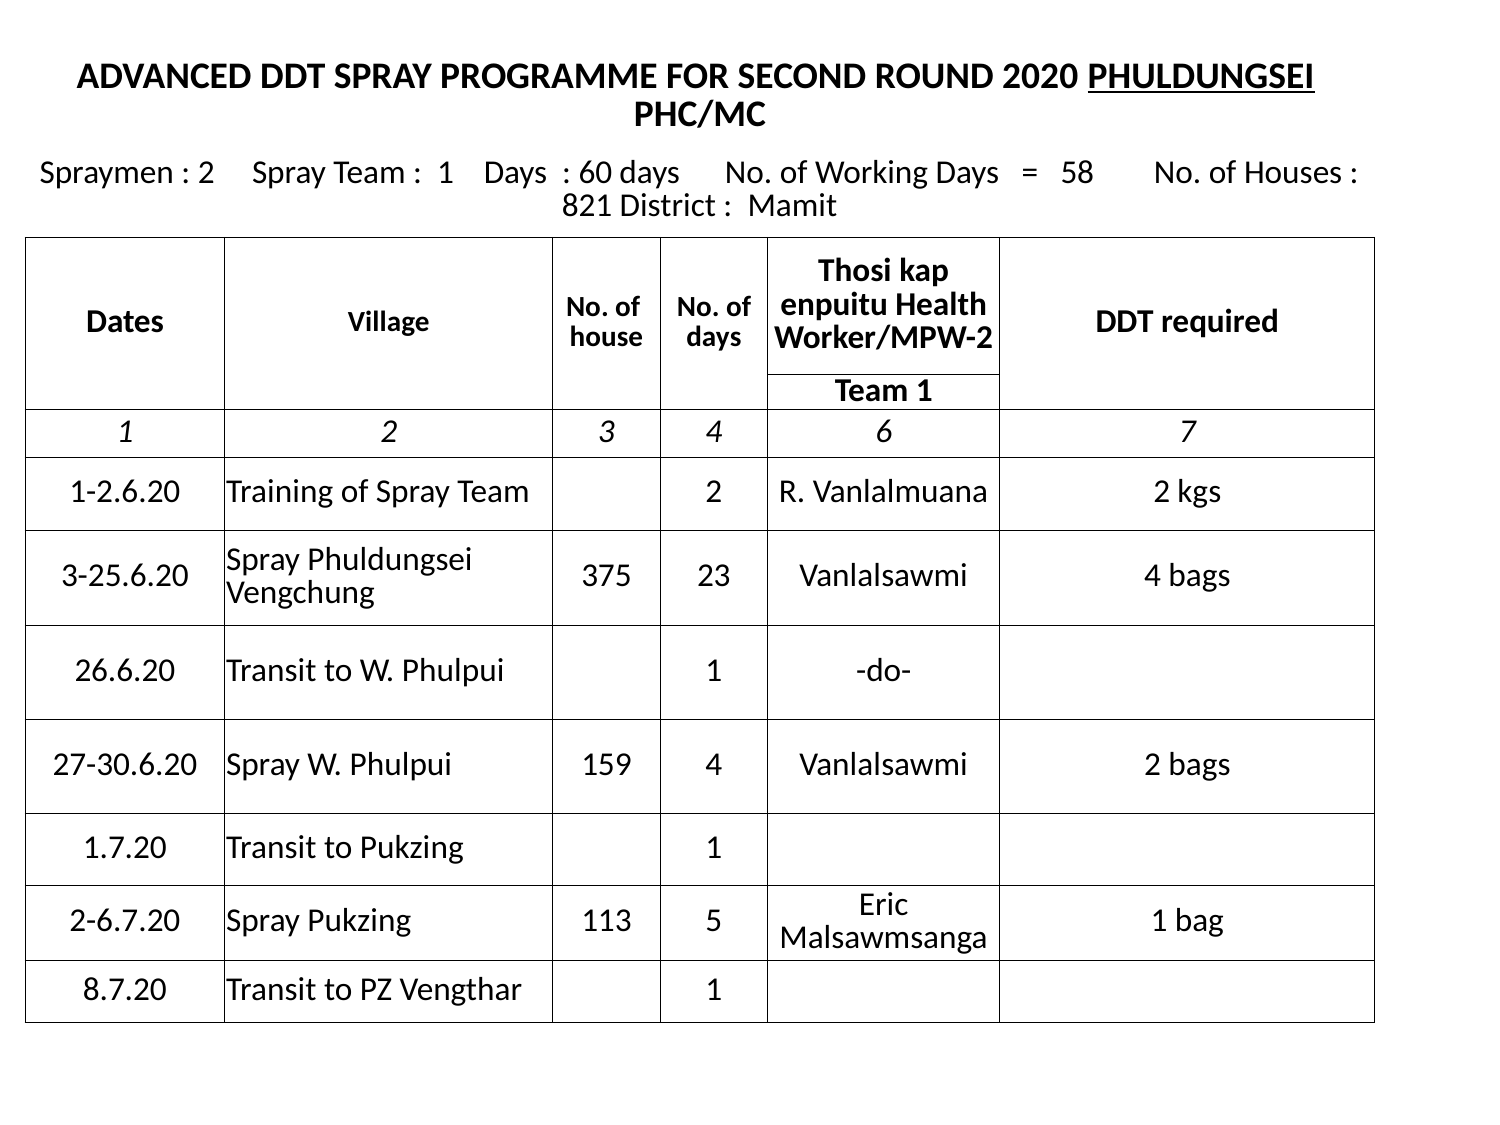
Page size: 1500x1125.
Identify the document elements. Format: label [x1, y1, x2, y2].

table_cell [26, 720, 224, 813]
table_cell [661, 720, 767, 813]
table_cell [1000, 238, 1374, 409]
table_cell [225, 458, 552, 530]
table_cell [26, 886, 224, 960]
table_cell [768, 814, 999, 885]
table_cell [225, 626, 552, 719]
table_cell [768, 531, 999, 625]
table_cell [1000, 626, 1374, 719]
table_cell [768, 238, 999, 374]
table_cell [225, 531, 552, 625]
table_cell [1000, 720, 1374, 813]
table_cell [26, 626, 224, 719]
table_cell [26, 410, 224, 457]
table_cell [225, 961, 552, 1022]
table_cell [225, 814, 552, 885]
table_cell [661, 531, 767, 625]
table_cell [553, 626, 660, 719]
table_cell [26, 961, 224, 1022]
table_cell [553, 886, 660, 960]
table_cell [26, 814, 224, 885]
table_cell [768, 410, 999, 457]
table_cell [768, 458, 999, 530]
table_cell [553, 410, 660, 457]
table_cell [225, 720, 552, 813]
table_cell [661, 961, 767, 1022]
table_cell [661, 814, 767, 885]
table_cell [661, 458, 767, 530]
table_cell [661, 238, 767, 409]
table_cell [553, 238, 660, 409]
table_cell [26, 238, 224, 409]
table_cell [661, 886, 767, 960]
table_cell [768, 886, 999, 960]
table_cell [225, 410, 552, 457]
table_cell [1000, 531, 1374, 625]
table_cell [1000, 458, 1374, 530]
table_cell [768, 375, 999, 409]
table_cell [1000, 814, 1374, 885]
table_cell [1000, 410, 1374, 457]
table_cell [553, 720, 660, 813]
table_cell [225, 886, 552, 960]
table_cell [661, 410, 767, 457]
table_cell [25, 144, 1375, 237]
table_cell [661, 626, 767, 719]
table_cell [553, 814, 660, 885]
table_cell [768, 961, 999, 1022]
table_cell [768, 626, 999, 719]
table_cell [553, 961, 660, 1022]
table_cell [1000, 886, 1374, 960]
table_cell [1000, 961, 1374, 1022]
table_cell [553, 531, 660, 625]
table_header [25, 50, 1375, 144]
table_cell [553, 458, 660, 530]
table_cell [26, 531, 224, 625]
table_cell [768, 720, 999, 813]
table_cell [225, 238, 552, 409]
table_cell [26, 458, 224, 530]
